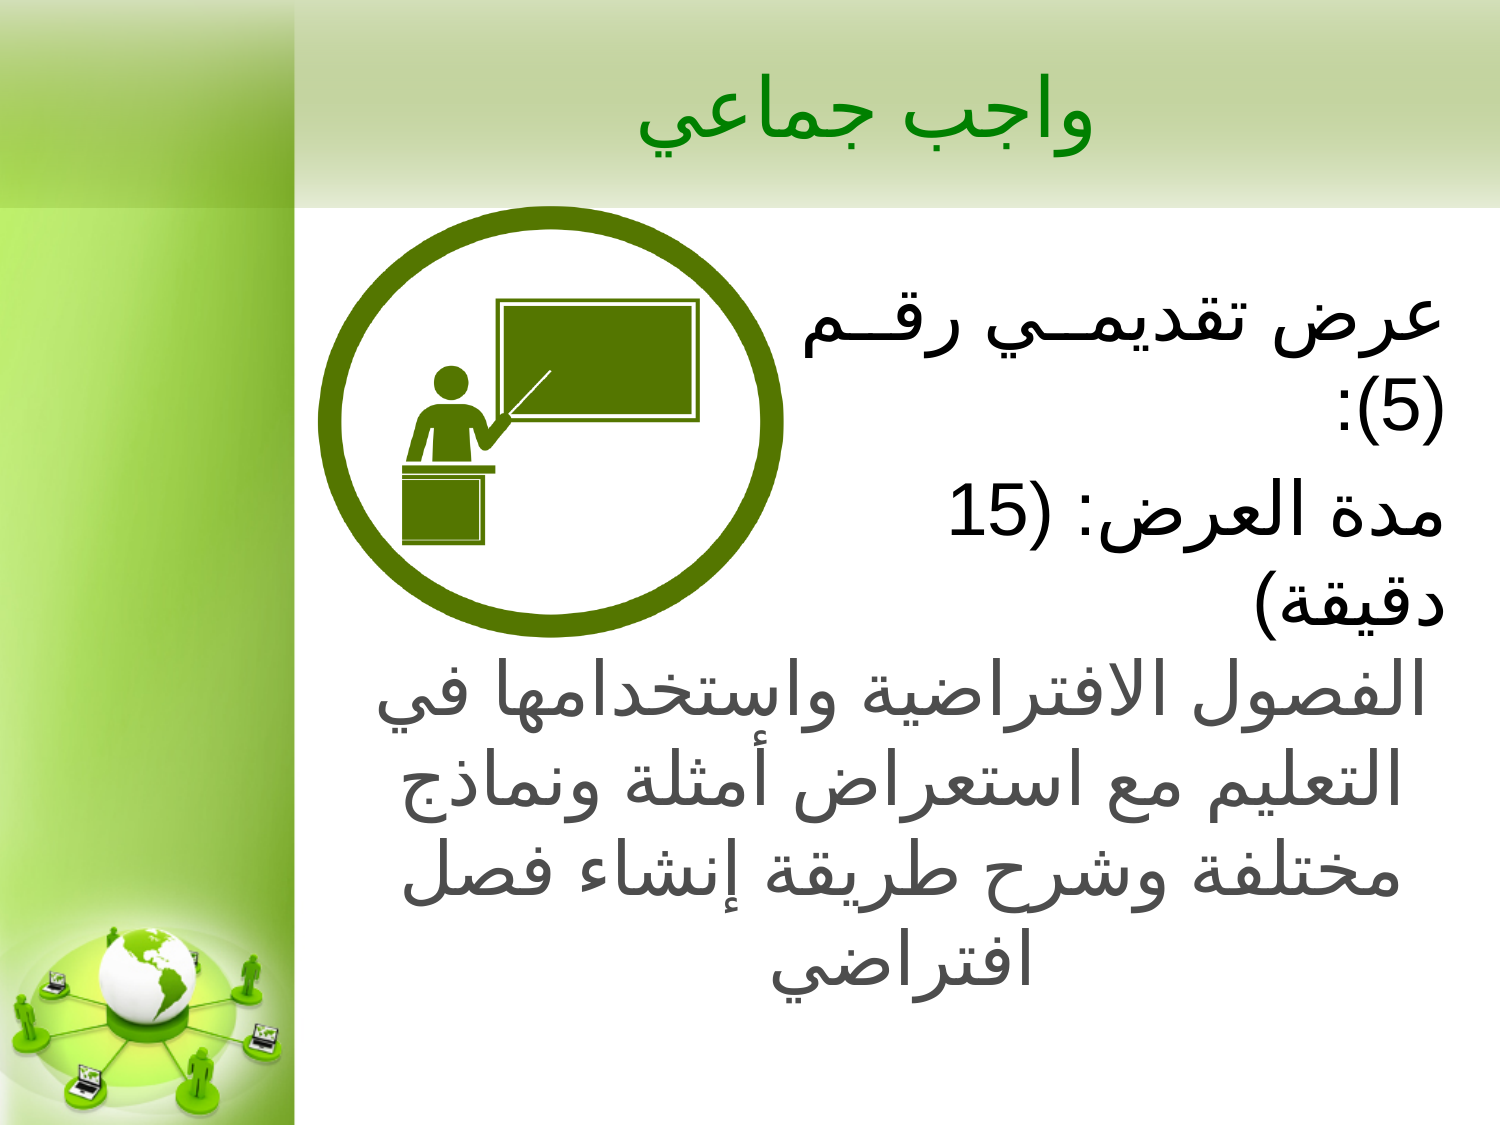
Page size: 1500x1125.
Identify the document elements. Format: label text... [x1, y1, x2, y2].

picture [0, 163, 1500, 1125]
text_box [0, 0, 1500, 208]
text_box الفصول الافتراضية واستخدامها في التعليم مع استعراض أمثلة ونماذج مختلفة وشرح طريقة إنشاء فصل افتراضي [339, 632, 1465, 1008]
title واجب جماعي [297, 45, 1436, 163]
list عرض تقديمي رقم (5): مدة العرض: (15 دقيقة) [814, 257, 1463, 516]
